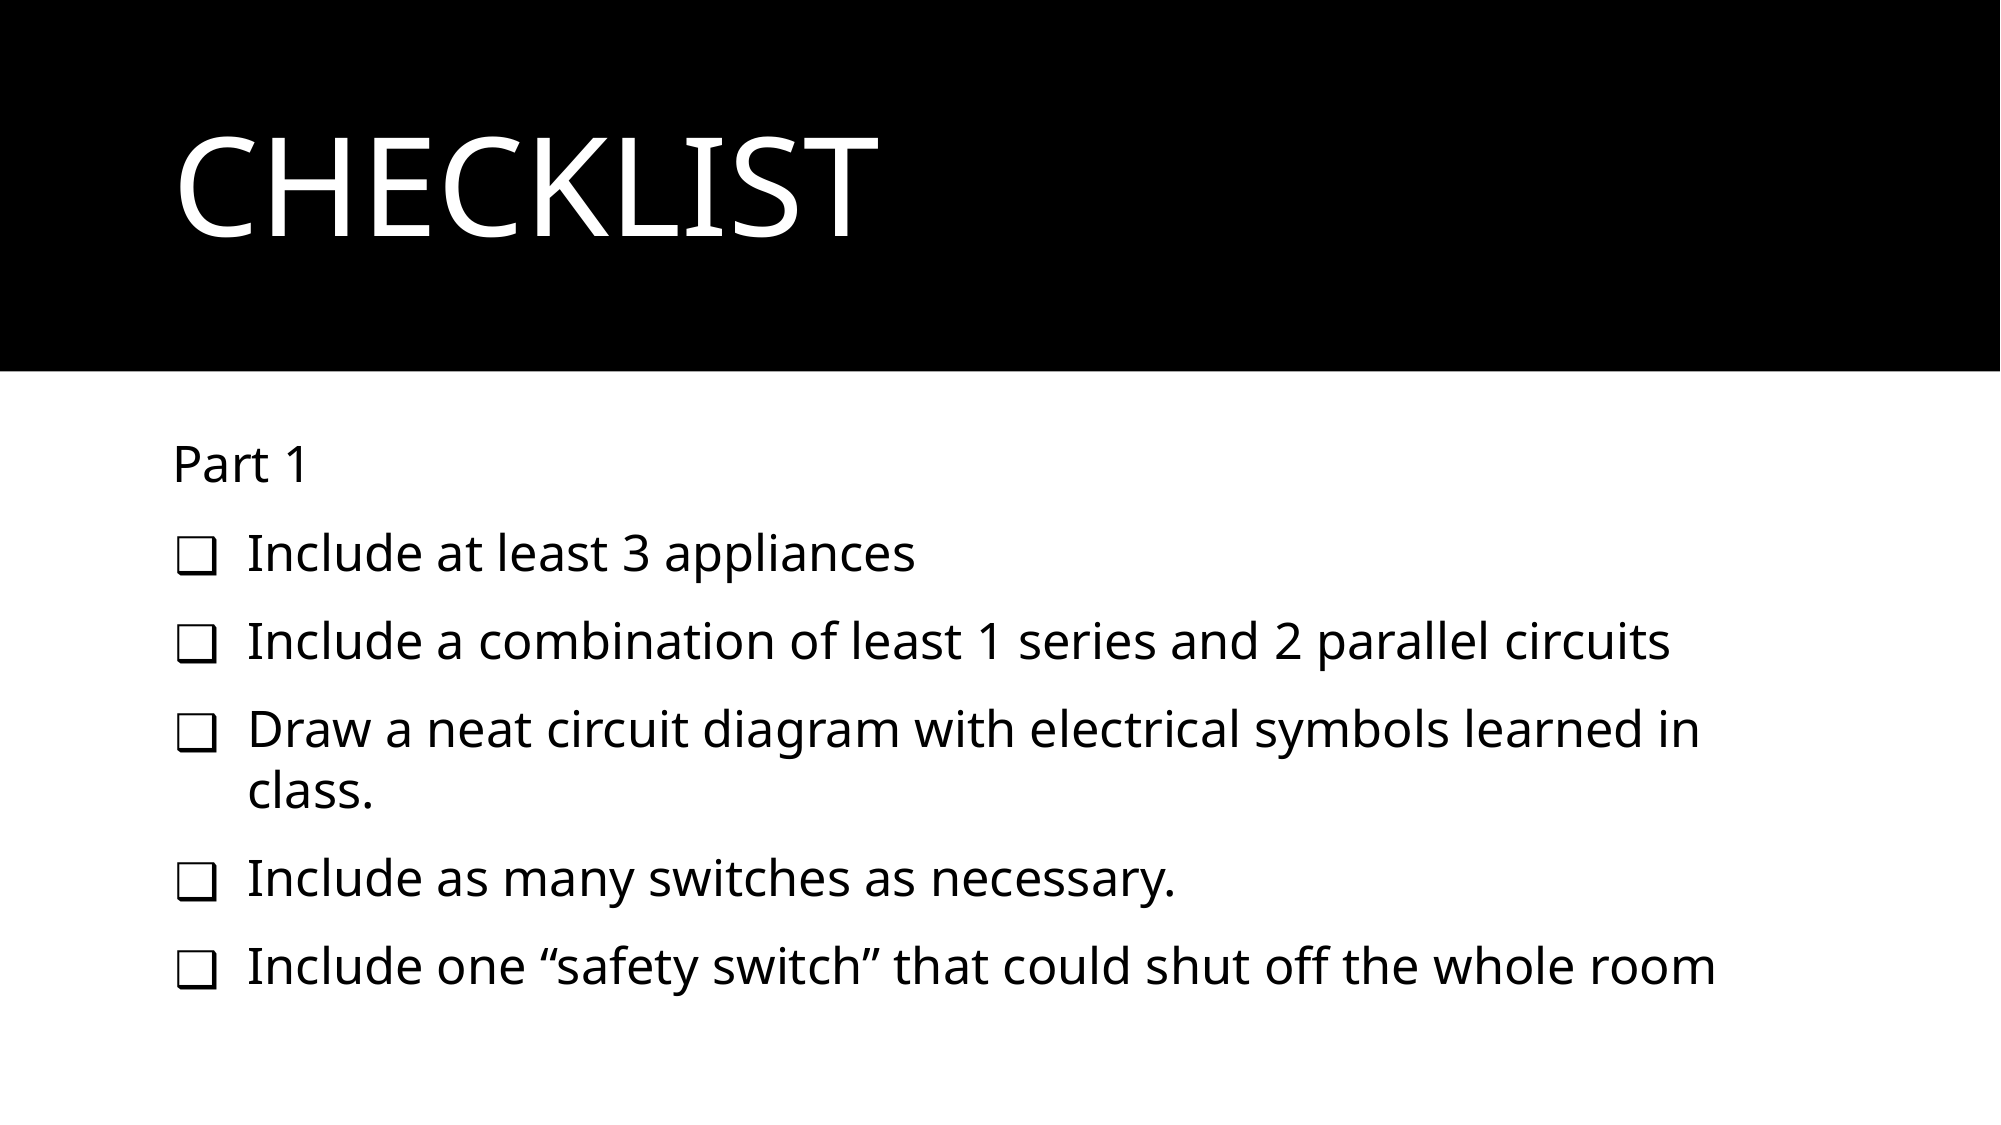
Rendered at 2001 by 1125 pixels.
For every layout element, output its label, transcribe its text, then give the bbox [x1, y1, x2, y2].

title CHECKLIST [157, 52, 1842, 332]
list Part 1 Include at least 3 appliances Include a combination of least 1 series and 2 parallel circuits Draw a neat circuit diagram with electrical symbols learned in class. Include as many switches as necessary. Include one “safety switch” that could shut off the whole room [157, 424, 1842, 1014]
